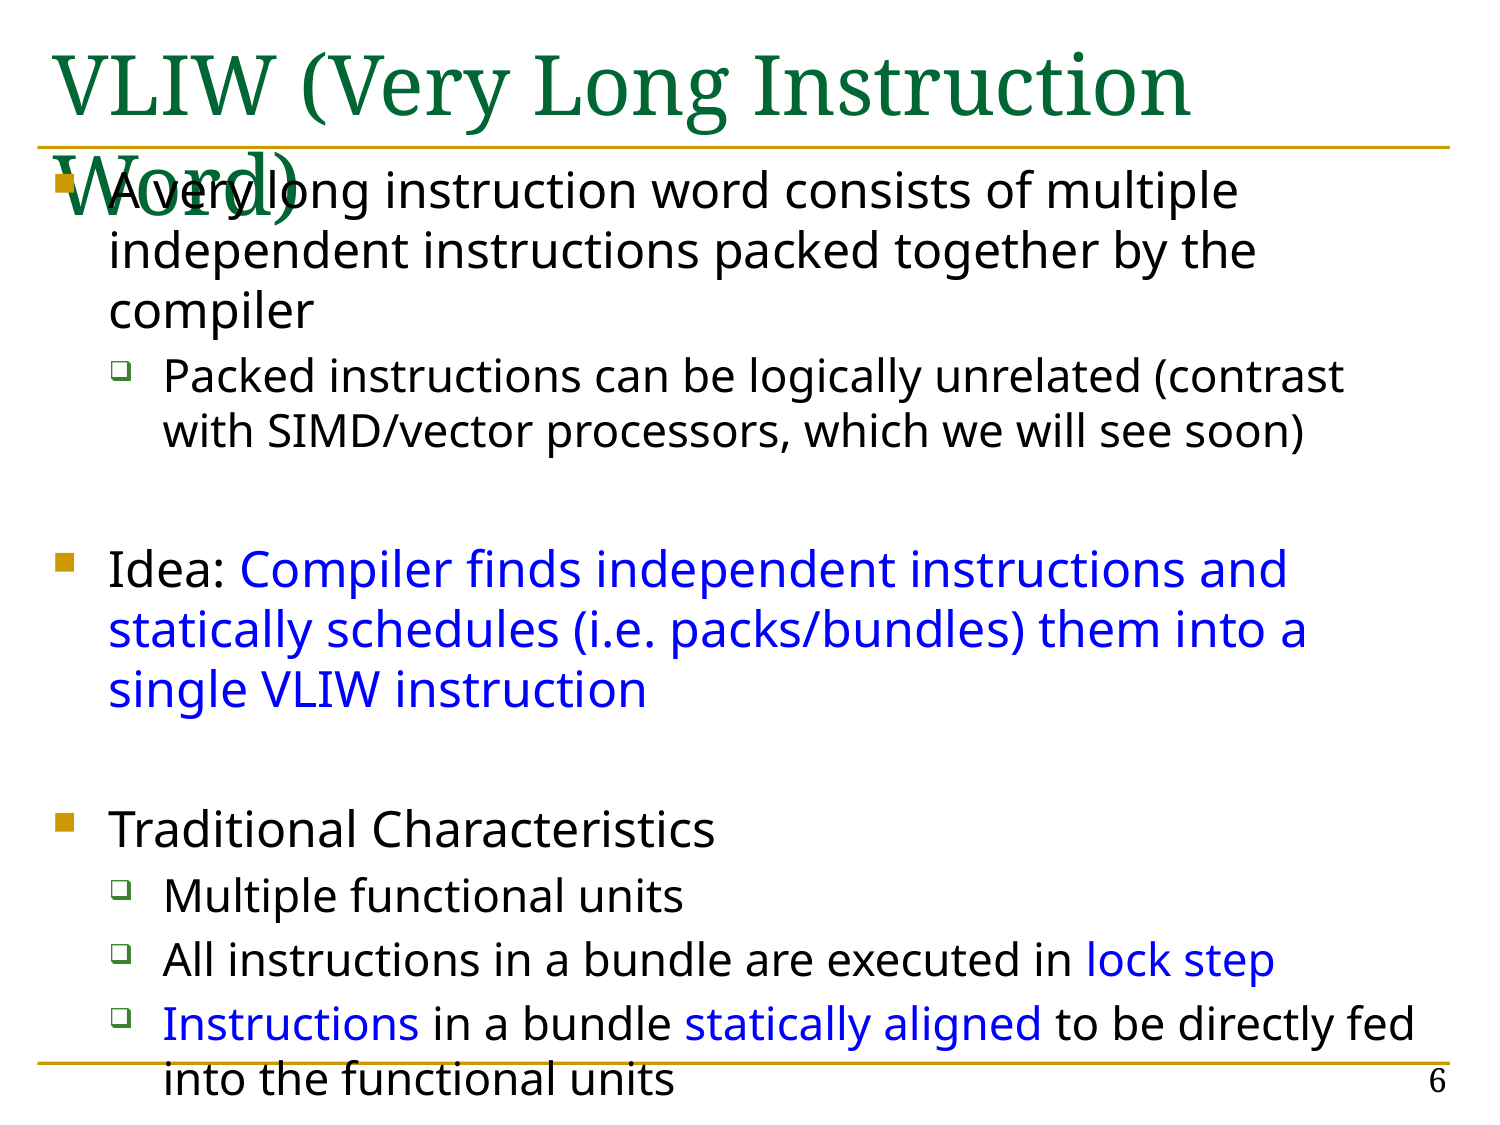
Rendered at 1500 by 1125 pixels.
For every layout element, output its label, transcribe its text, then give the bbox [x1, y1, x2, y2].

slide_number 6 [1111, 1036, 1462, 1112]
list A very long instruction word consists of multiple independent instructions packed together by the compiler Packed instructions can be logically unrelated (contrast with SIMD/vector processors, which we will see soon) Idea: Compiler finds independent instructions and statically schedules (i.e. packs/bundles) them into a single VLIW instruction Traditional Characteristics Multiple functional units All instructions in a bundle are executed in lock step Instructions in a bundle statically aligned to be directly fed into the functional units [37, 150, 1450, 1003]
title VLIW (Very Long Instruction Word) [37, 24, 1450, 150]
